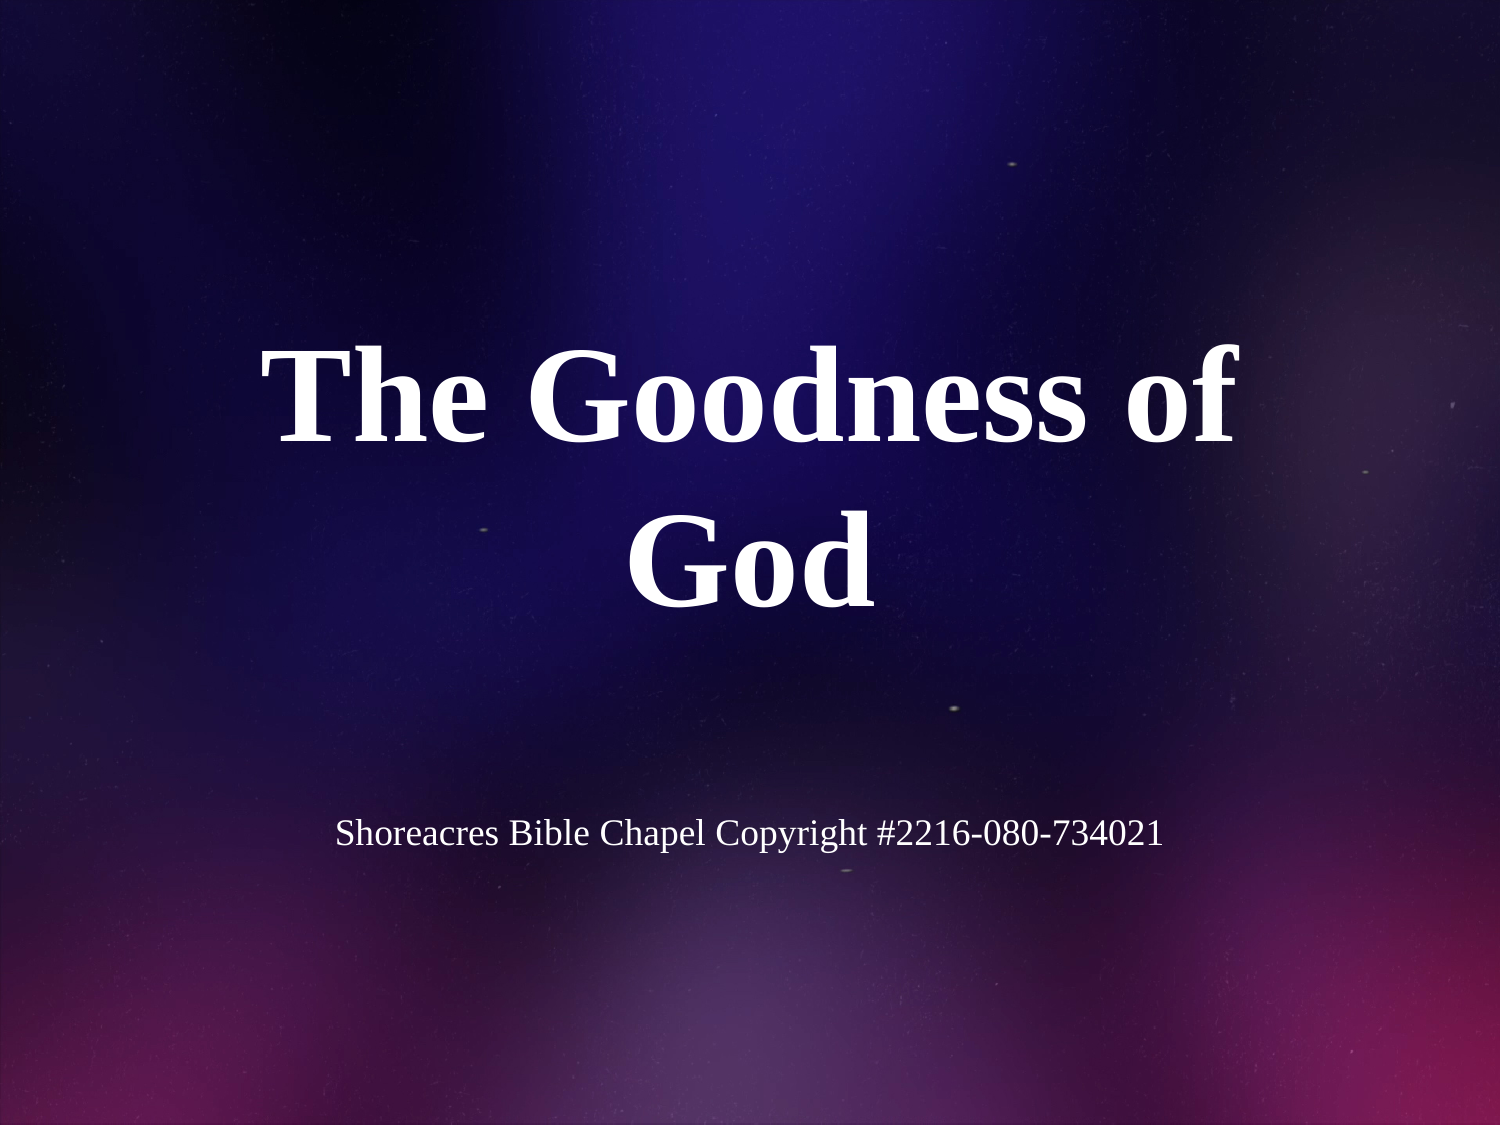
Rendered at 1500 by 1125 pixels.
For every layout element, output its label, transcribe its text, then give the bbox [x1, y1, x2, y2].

subtitle Shoreacres Bible Chapel Copyright #2216-080-734021 [225, 800, 1275, 1088]
title The Goodness of God [112, 375, 1388, 563]
picture [0, 0, 1500, 1125]
